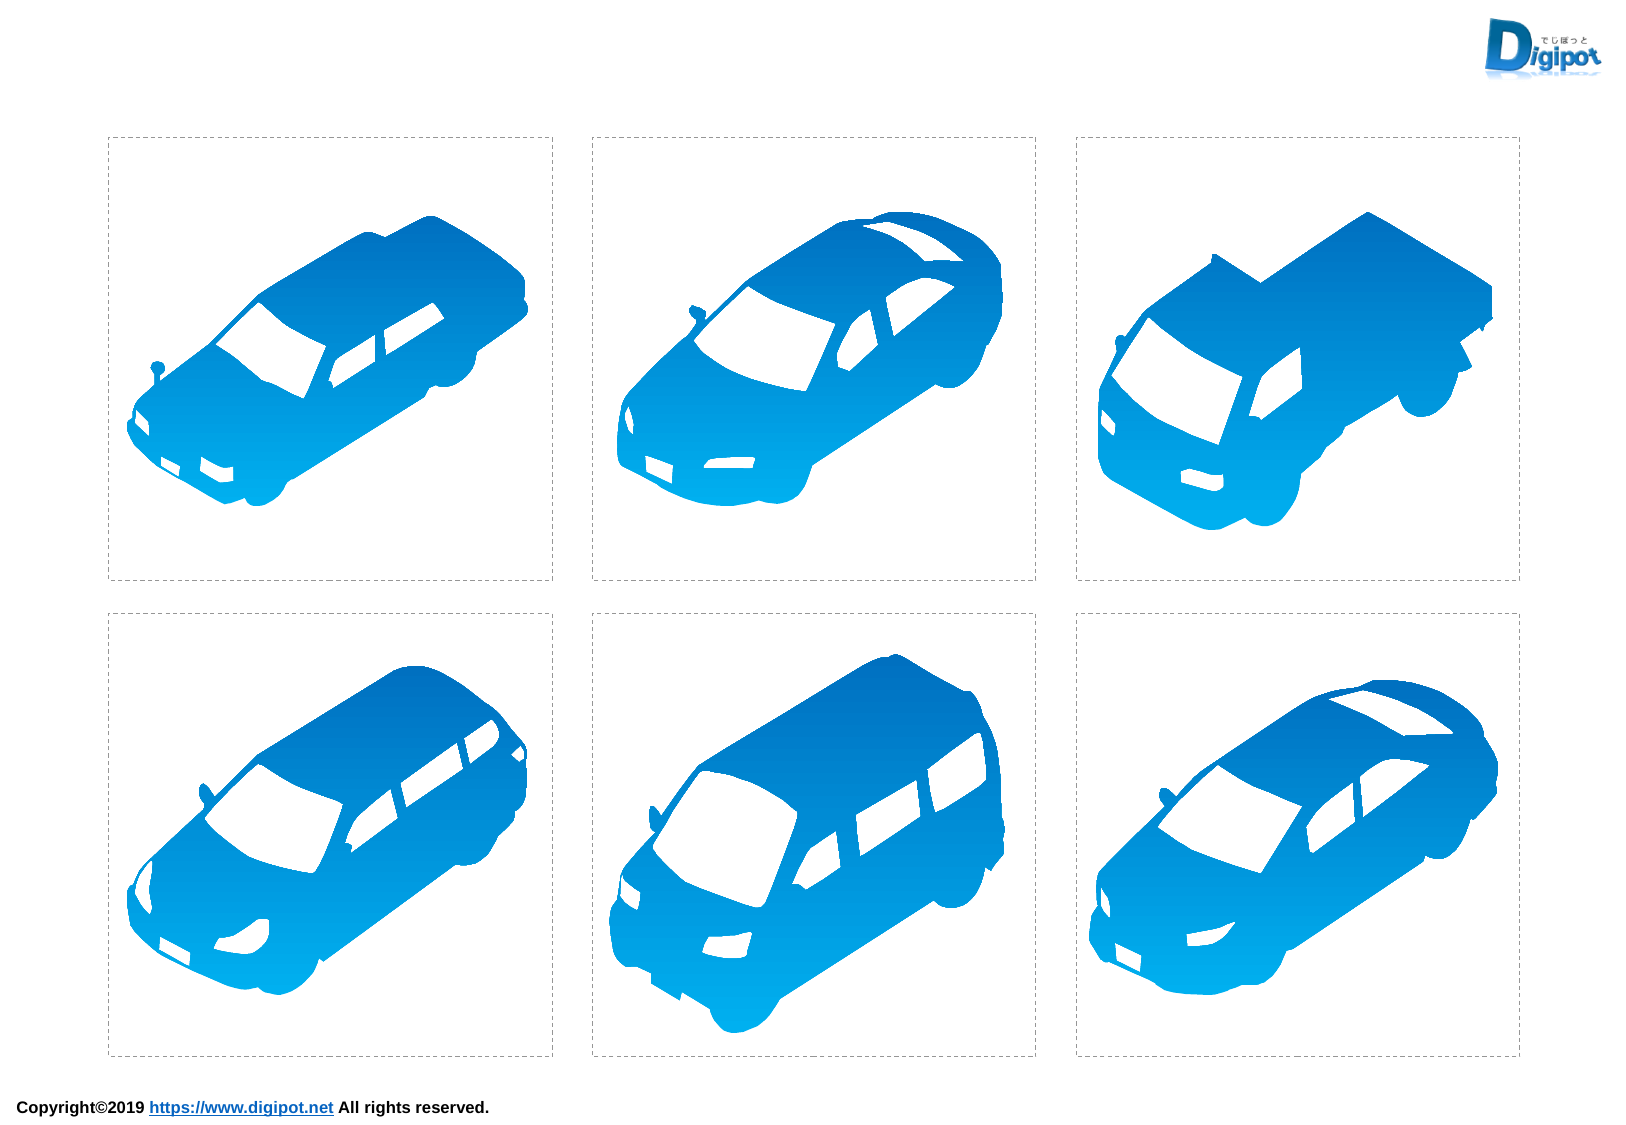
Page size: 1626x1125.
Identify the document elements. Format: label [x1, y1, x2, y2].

text_box [1088, 679, 1498, 995]
text_box [1097, 212, 1493, 530]
picture [1485, 18, 1602, 82]
text_box [617, 212, 1003, 507]
text_box [609, 654, 1006, 1033]
text_box [127, 215, 528, 506]
text_box [127, 666, 528, 995]
